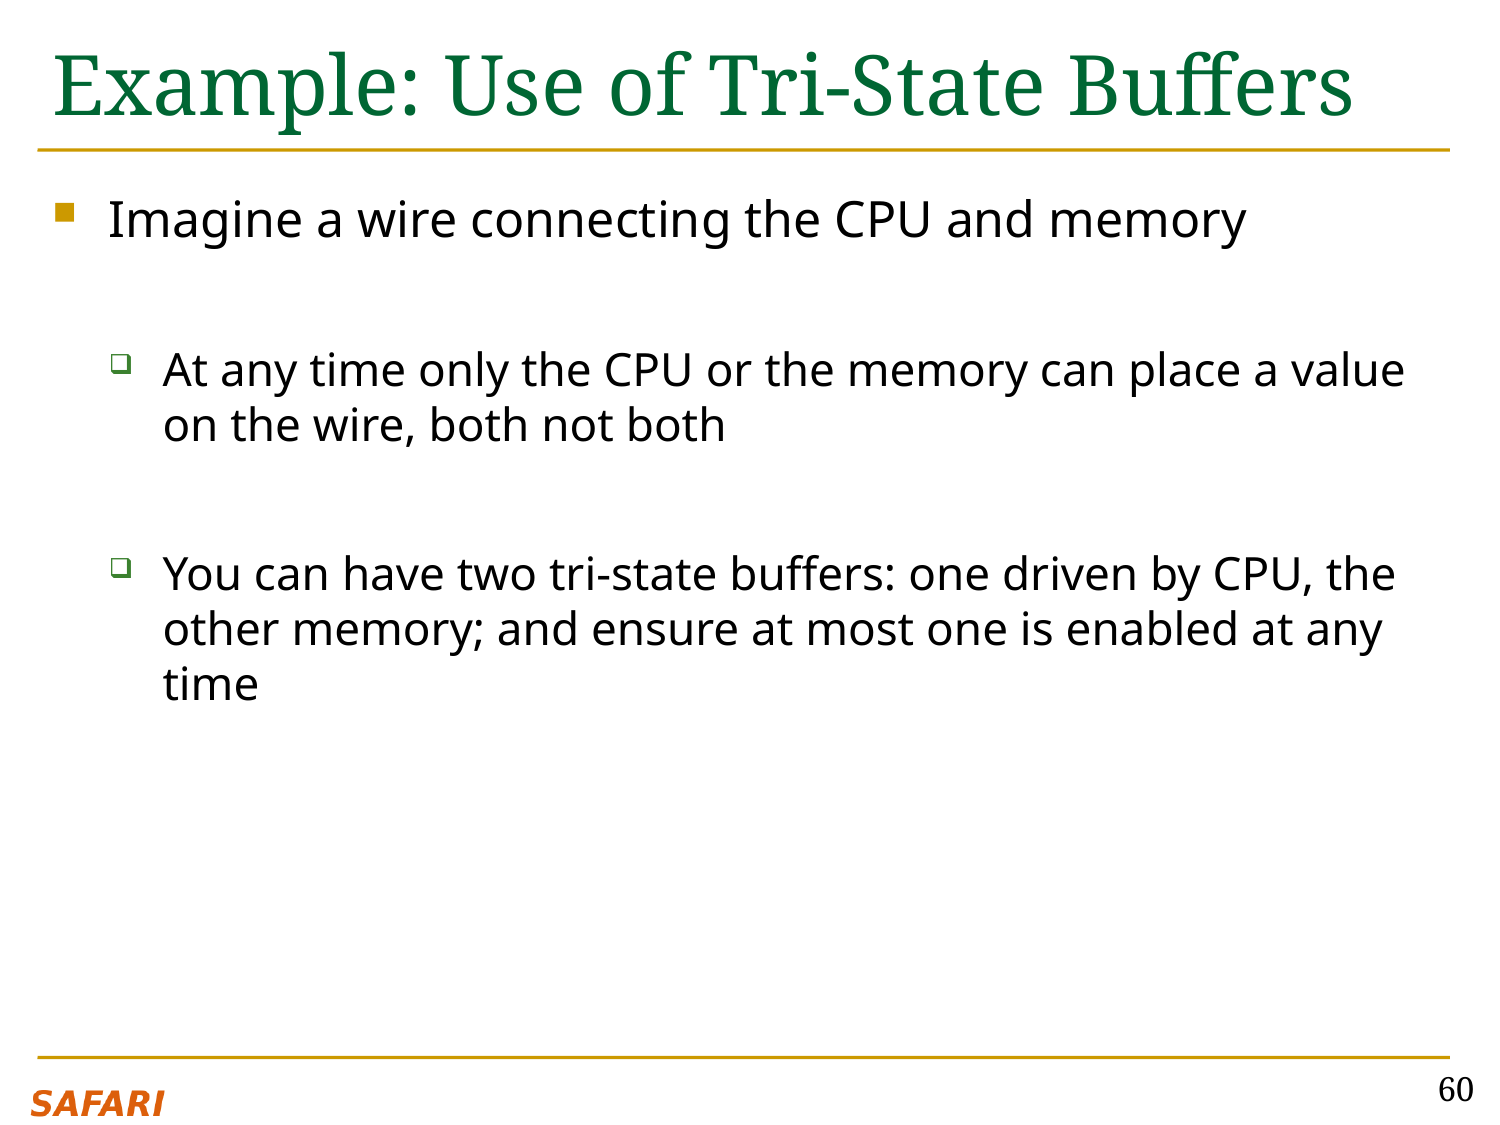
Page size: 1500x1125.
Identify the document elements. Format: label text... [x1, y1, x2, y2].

picture [29, 1083, 169, 1124]
list Imagine a wire connecting the CPU and memory At any time only the CPU or the memory can place a value on the wire, both not both You can have two tri-state buffers: one driven by CPU, the other memory; and ensure at most one is enabled at any time [37, 179, 1450, 1025]
title Example: Use of Tri-State Buffers [37, 24, 1450, 170]
slide_number 60 [1139, 1045, 1490, 1121]
